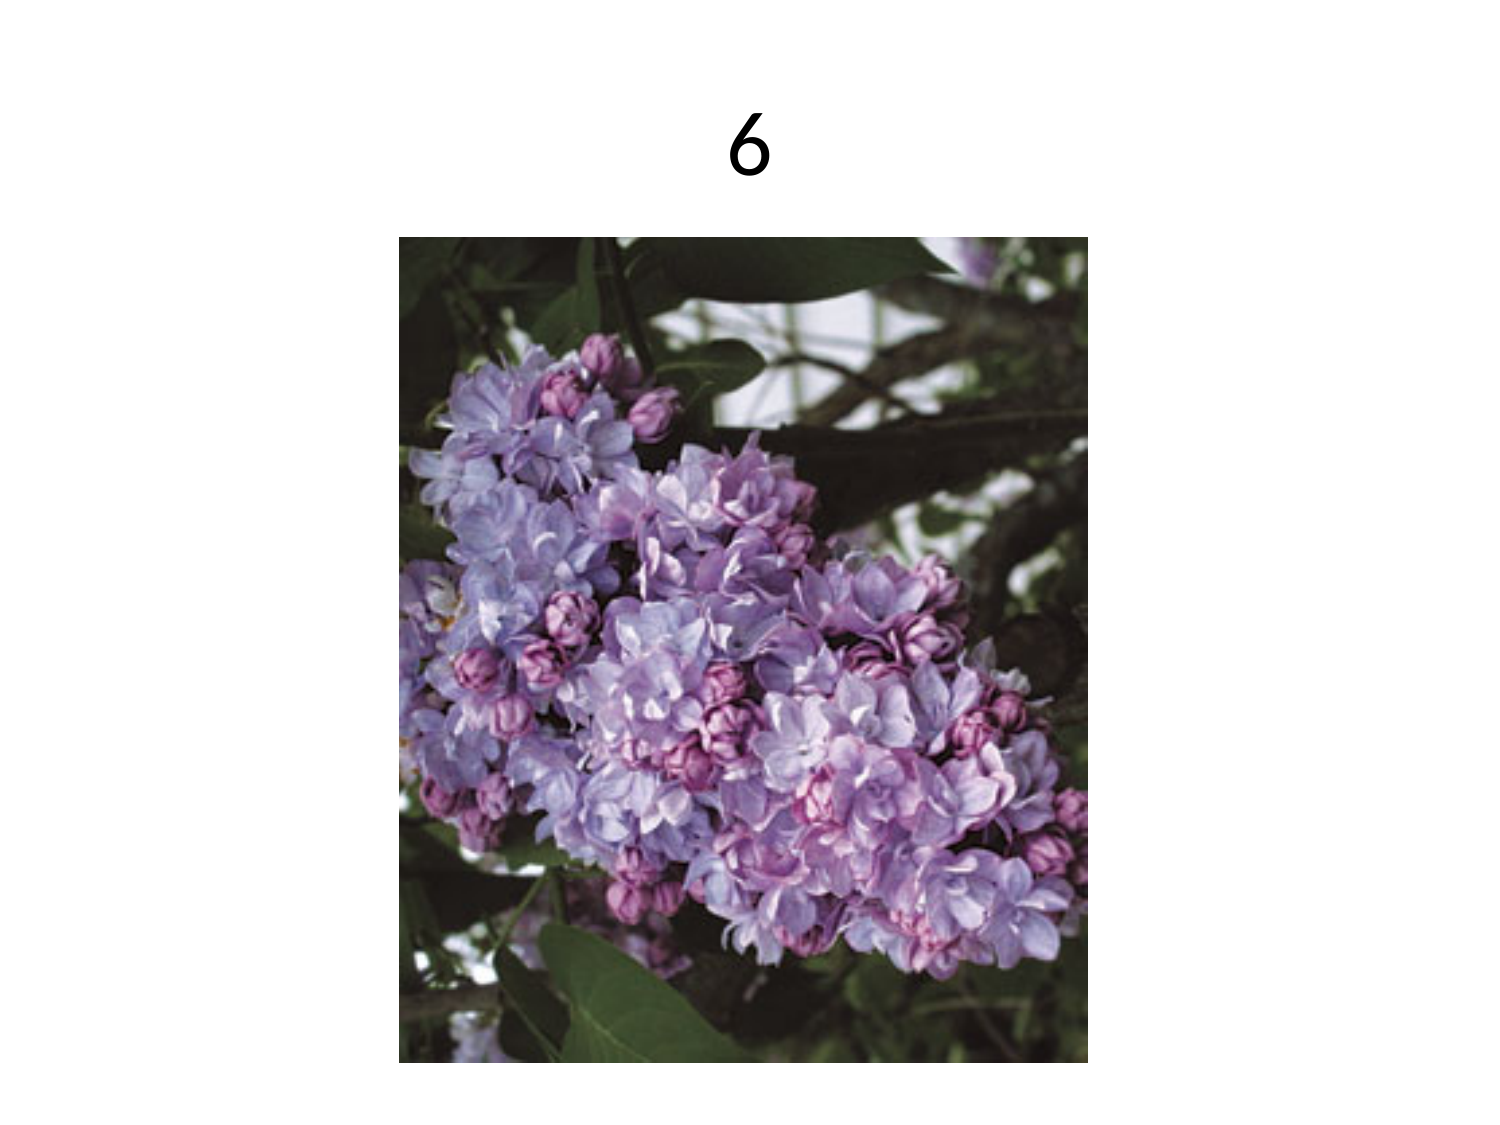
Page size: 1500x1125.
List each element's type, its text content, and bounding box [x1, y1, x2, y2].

picture [399, 237, 1089, 1063]
title 6 [75, 45, 1425, 233]
